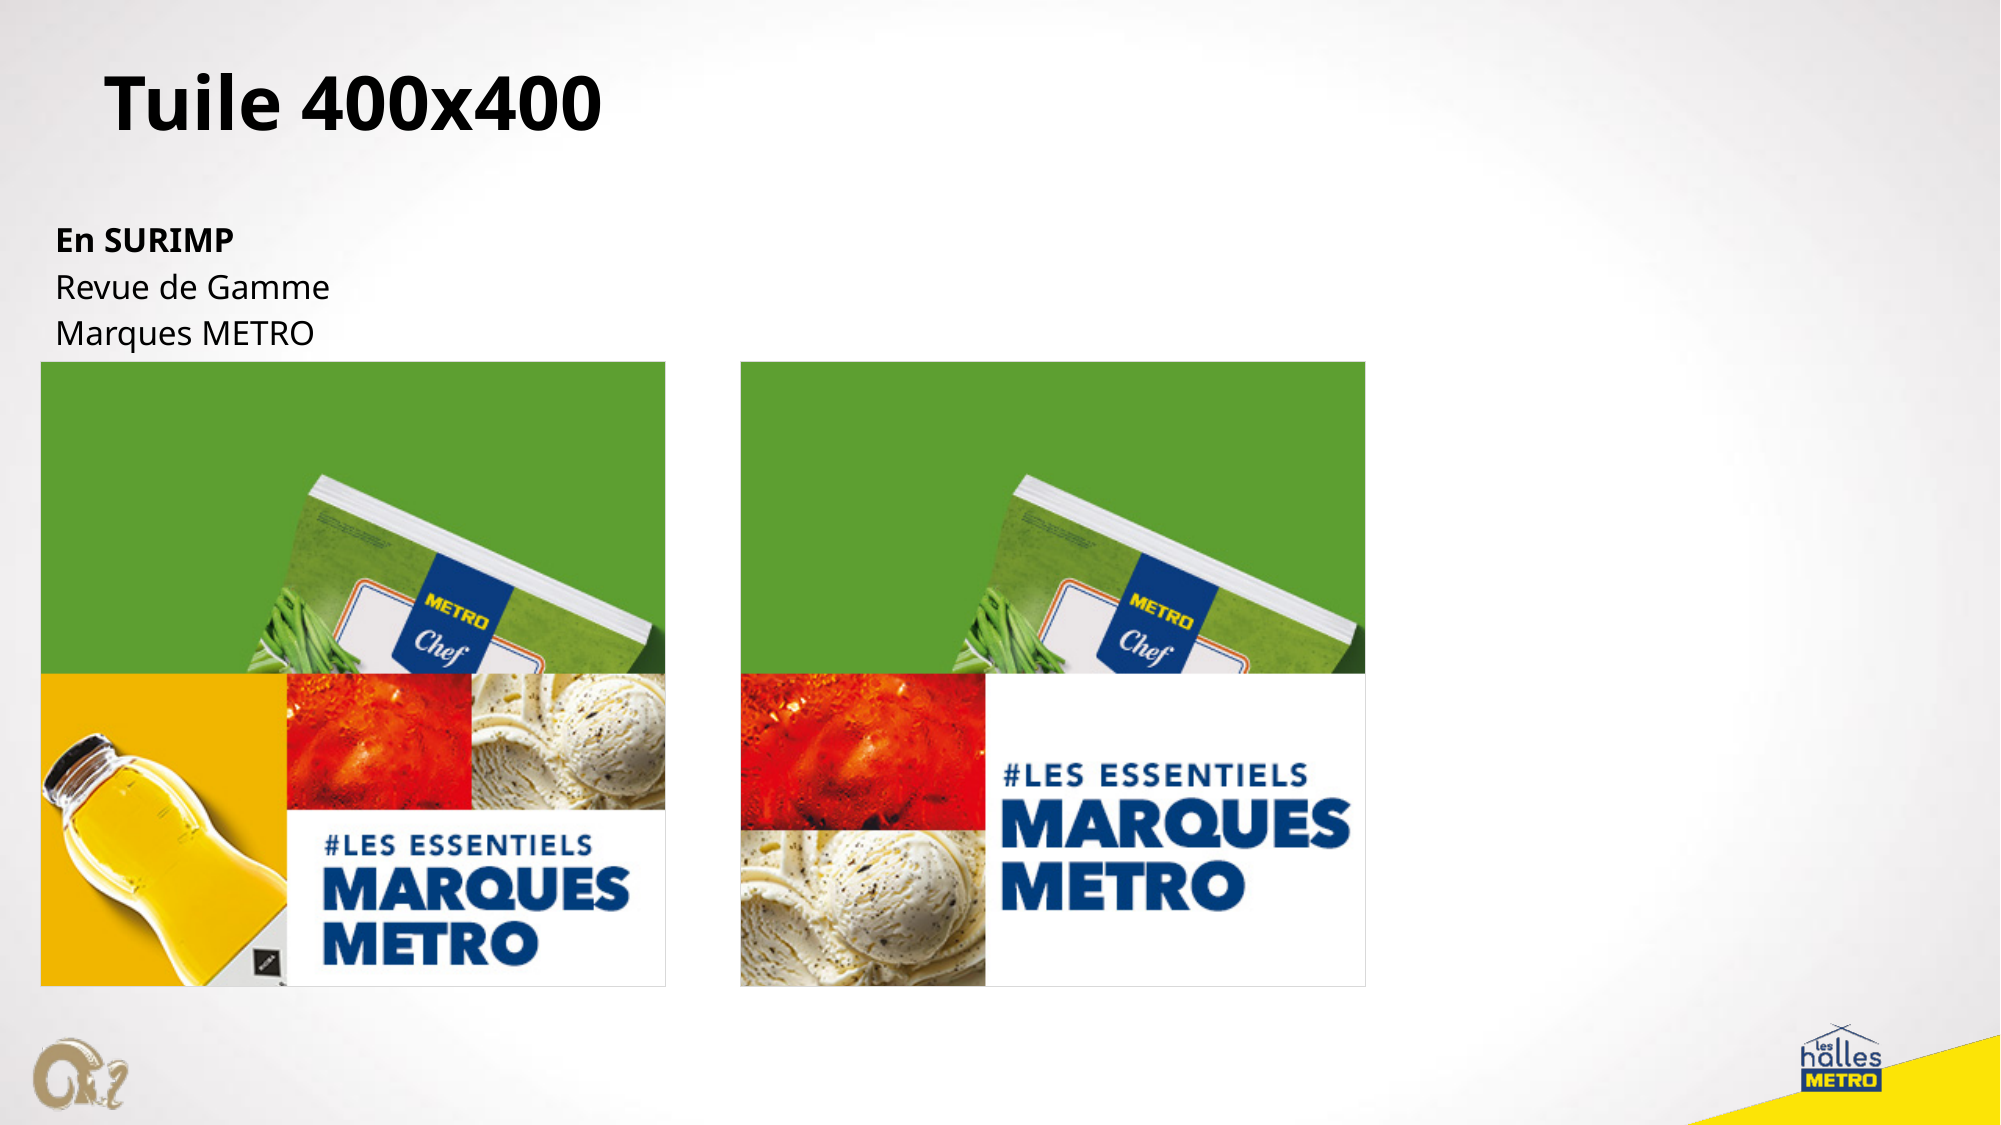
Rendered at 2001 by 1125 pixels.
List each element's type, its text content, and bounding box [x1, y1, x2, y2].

picture [0, 0, 2001, 1125]
title Tuile 400x400 [88, 6, 1889, 195]
text_box En SURIMP Revue de Gamme Marques METRO [40, 211, 741, 345]
